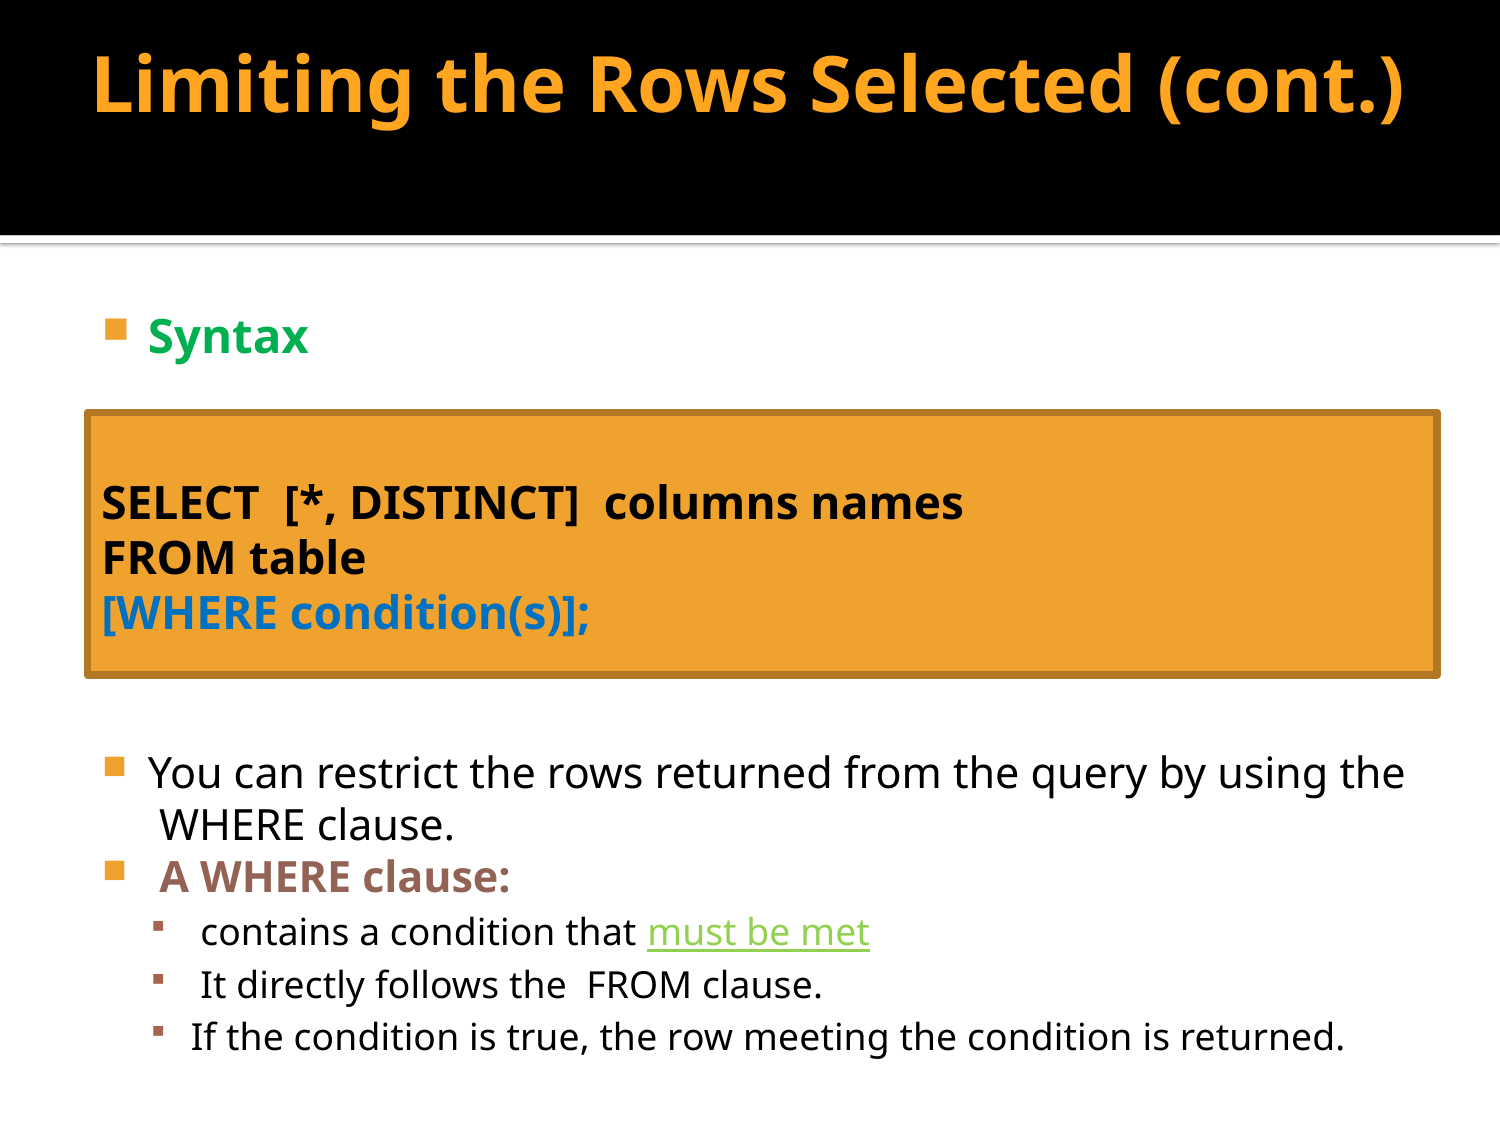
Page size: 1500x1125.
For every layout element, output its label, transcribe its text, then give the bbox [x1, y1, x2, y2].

title Limiting the Rows Selected (cont.) [75, 25, 1425, 231]
list Syntax SELECT [*, DISTINCT] columns names FROM table [WHERE condition(s)]; You can restrict the rows returned from the query by using the WHERE clause. A WHERE clause: contains a condition that must be met It directly follows the FROM clause. If the condition is true, the row meeting the condition is returned. [74, 290, 1426, 1076]
text_box [1426, 409, 1441, 679]
